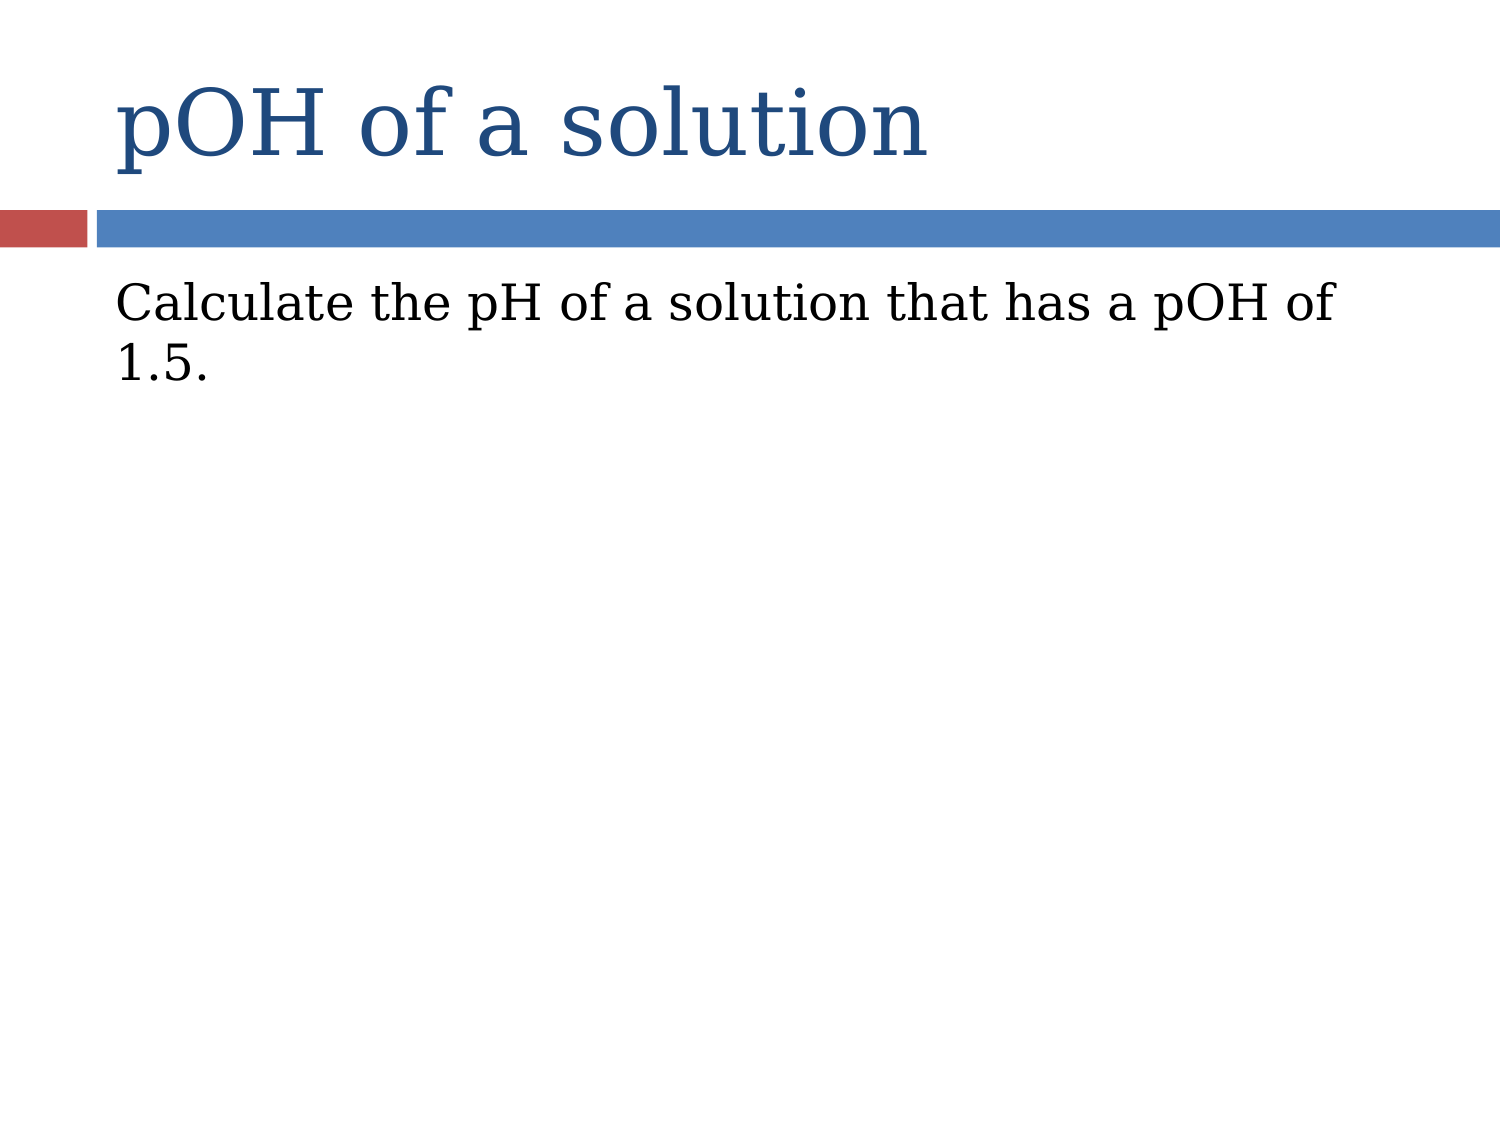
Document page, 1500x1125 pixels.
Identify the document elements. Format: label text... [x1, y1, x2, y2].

title pOH of a solution [100, 37, 1438, 200]
list Calculate the pH of a solution that has a pOH of 1.5. [100, 262, 1438, 1000]
